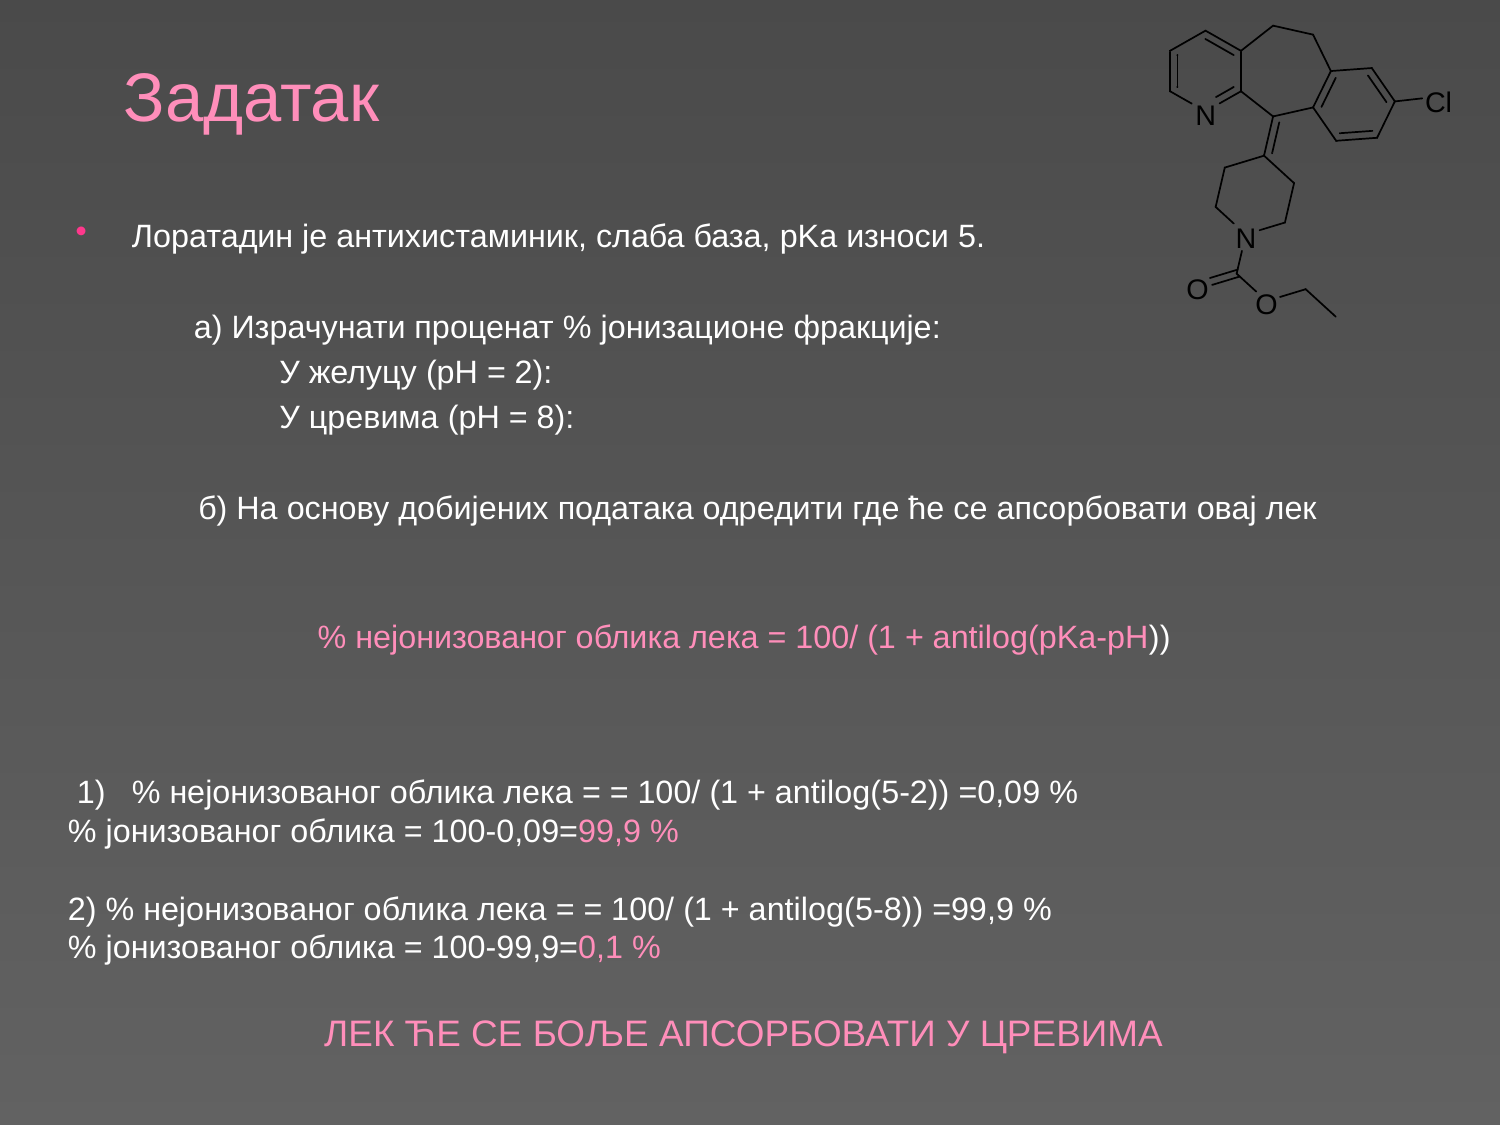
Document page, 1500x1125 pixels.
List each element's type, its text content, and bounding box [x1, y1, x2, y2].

list Лоратадин је антихистаминик, слаба база, pKa износи 5. а) Израчунати проценат % јонизационе фракције: У желуцу (pH = 2): У цревима (pH = 8): б) На основу добијених података одредити где ће се апсорбовати овај лек % нејонизованог облика лека = 100/ (1 + antilog(pKa-pH)) % нејонизованог облика лека = = 100/ (1 + antilog(5-2)) =0,09 % % јонизованог облика = 100-0,09=99,9 % 2) % нејонизованог облика лека = = 100/ (1 + antilog(5-8)) =99,9 % % јонизованог облика = 100-99,9=0,1 % ЛЕК ЋЕ СЕ БОЉЕ АПСОРБОВАТИ У ЦРЕВИМА [53, 208, 1436, 1067]
title Задатак [29, 0, 1380, 188]
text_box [1163, 18, 1457, 327]
